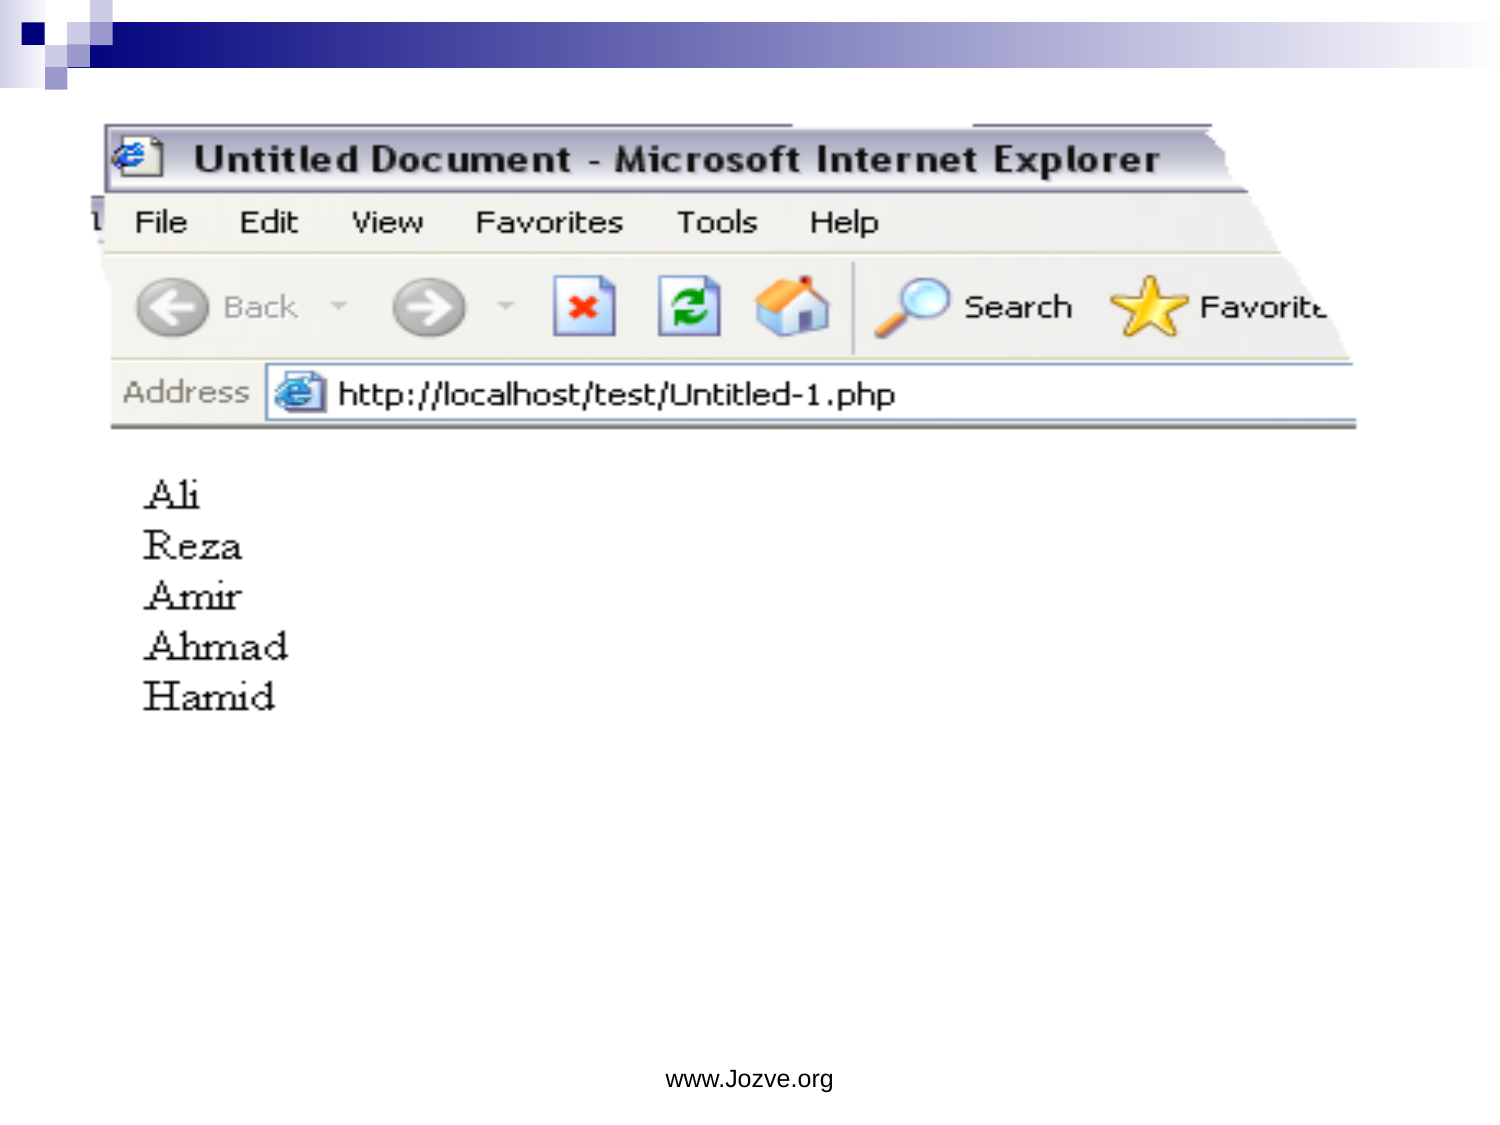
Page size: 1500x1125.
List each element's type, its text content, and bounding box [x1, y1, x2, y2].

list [76, 101, 1436, 1024]
footer www.Jozve.org [512, 1032, 988, 1101]
